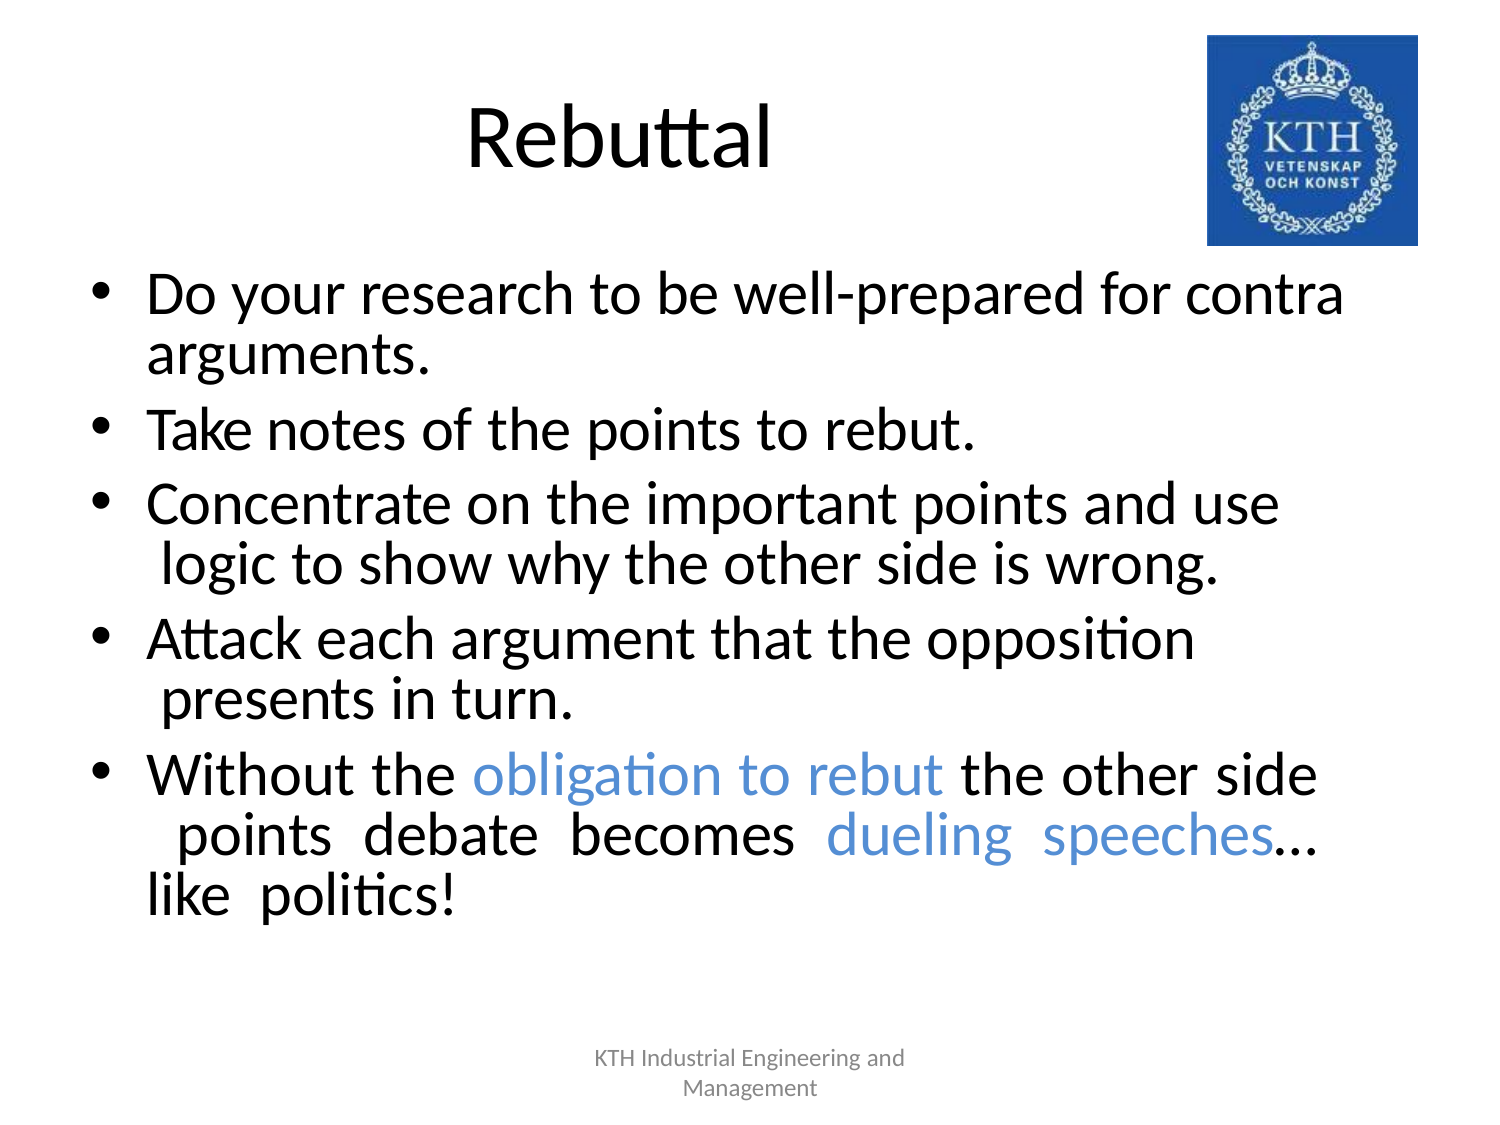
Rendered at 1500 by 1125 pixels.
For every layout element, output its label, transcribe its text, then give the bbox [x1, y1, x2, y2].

footer KTH Industrial Engineering and Management [592, 1045, 908, 1125]
text_box Do your research to be well-prepared for contra arguments. Take notes of the points to rebut. Concentrate on the important points and use logic to show why the other side is wrong. Attack each argument that the opposition presents in turn. Without the obligation to rebut the other side points debate becomes dueling speeches…like politics! [87, 250, 1360, 928]
text_box [1207, 35, 1418, 246]
title Rebuttal [463, 73, 783, 250]
